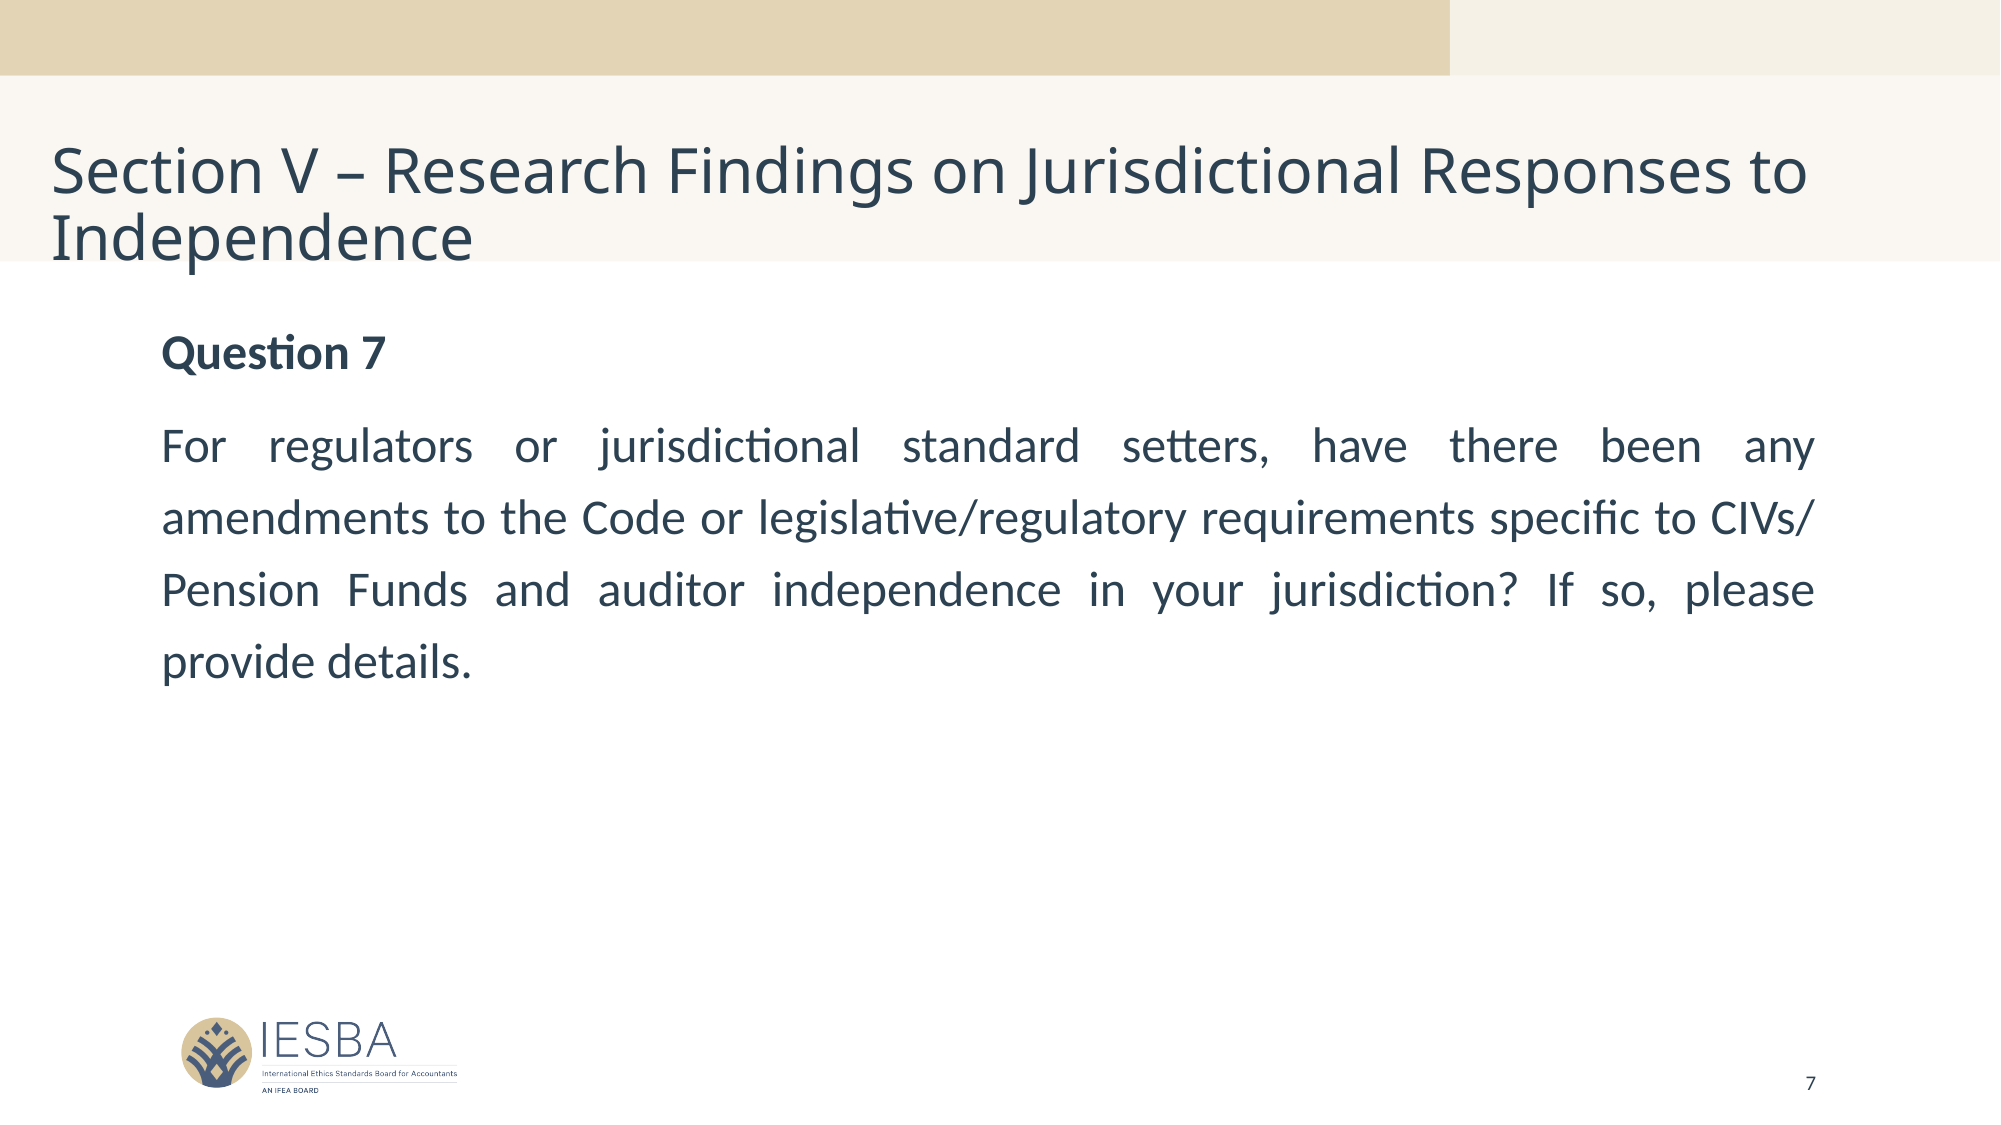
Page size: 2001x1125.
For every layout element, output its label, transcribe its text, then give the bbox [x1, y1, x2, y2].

title Section V – Research Findings on Jurisdictional Responses to Independence [36, 131, 2000, 223]
slide_number 7 [1760, 1039, 1832, 1125]
list Question 7 For regulators or jurisdictional standard setters, have there been any amendments to the Code or legislative/regulatory requirements specific to CIVs/ Pension Funds and auditor independence in your jurisdiction? If so, please provide details. [146, 299, 1832, 975]
picture [168, 1001, 475, 1111]
